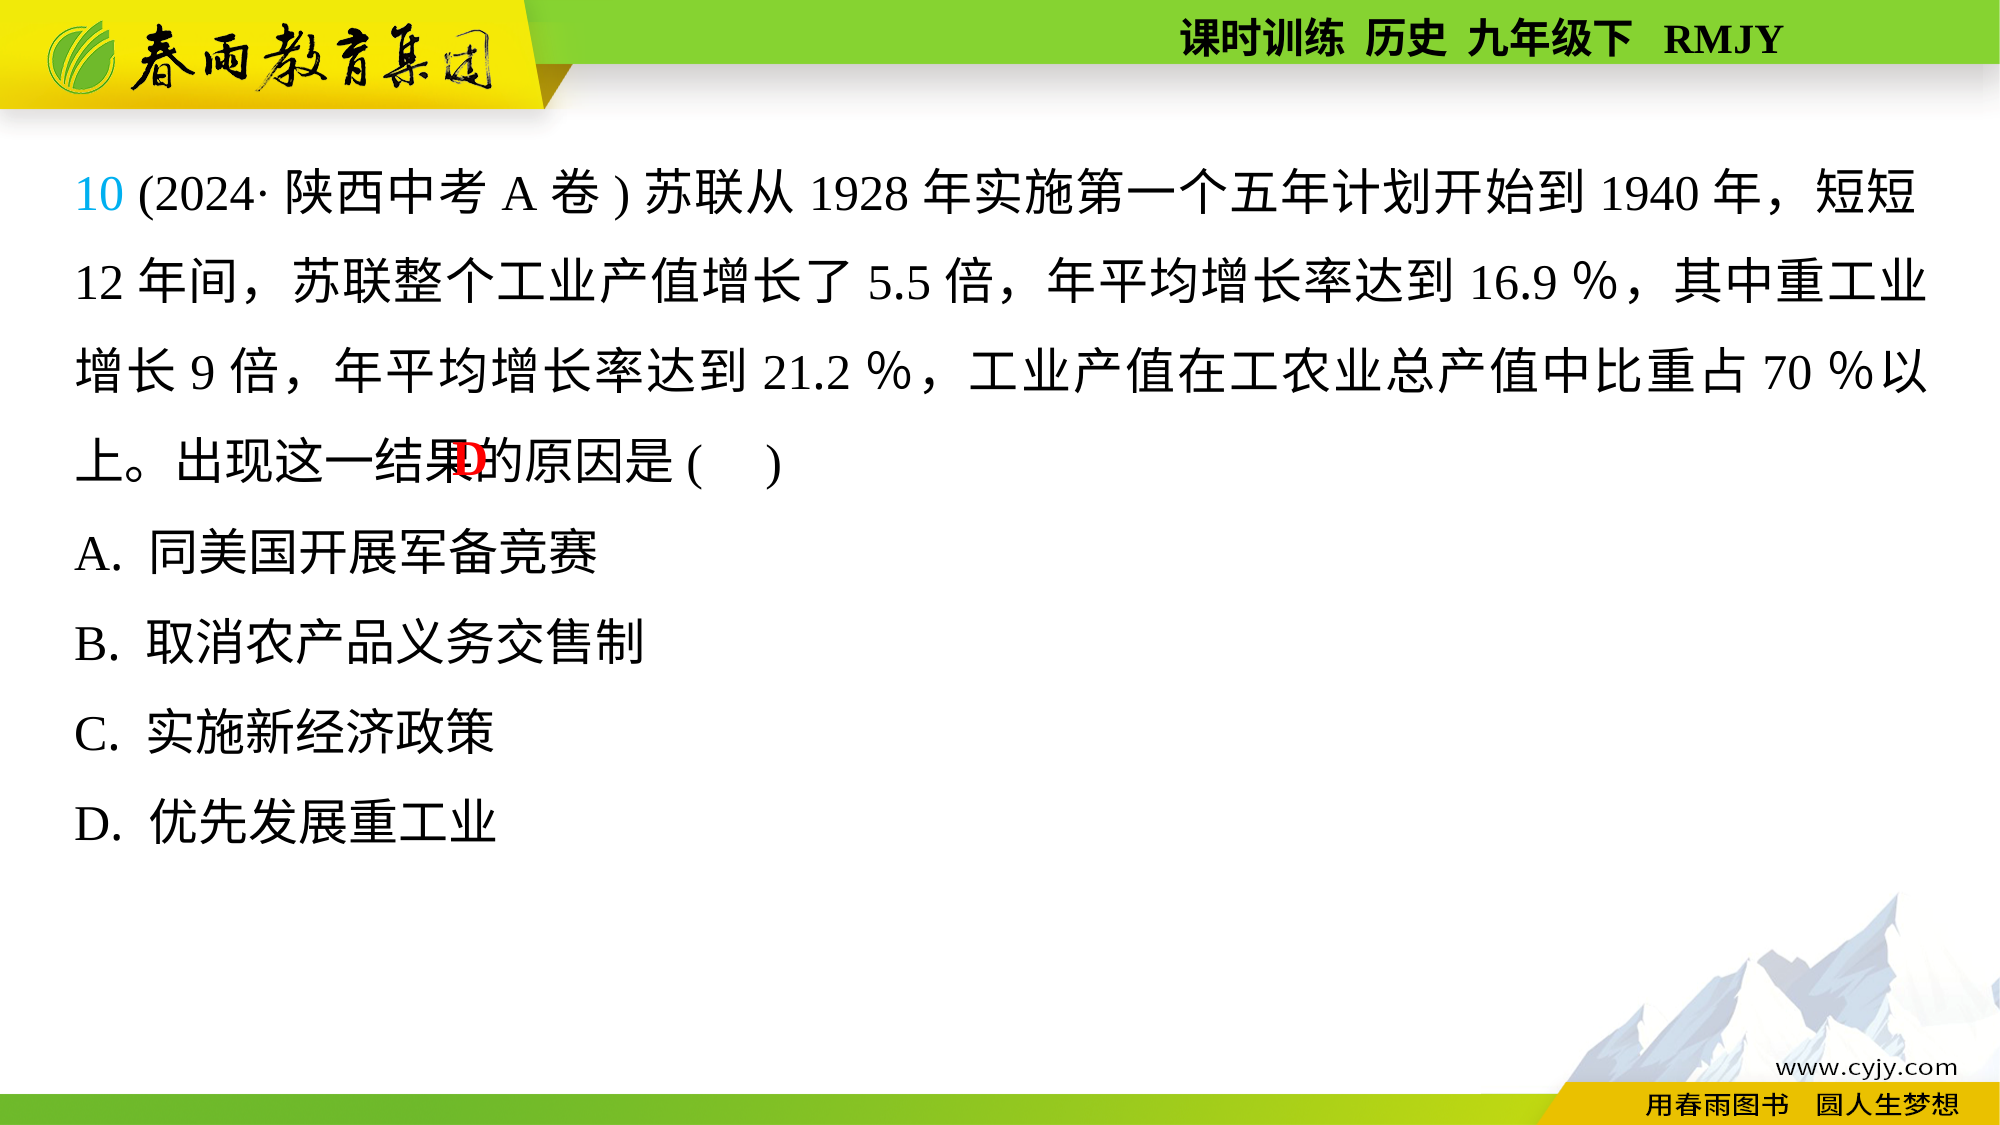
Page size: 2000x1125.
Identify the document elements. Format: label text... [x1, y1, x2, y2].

text_box D [437, 418, 504, 494]
picture [0, 0, 2000, 1125]
list 10 (2024·陕西中考A卷)苏联从1928年实施第一个五年计划开始到1940年，短短12年间，苏联整个工业产值增长了5.5倍，年平均增长率达到16.9％，其中重工业增长9倍，年平均增长率达到21.2％，工业产值在工农业总产值中比重占70％以上。出现这一结果的原因是( ) A. 同美国开展军备竞赛 B. 取消农产品义务交售制 C. 实施新经济政策 D. 优先发展重工业 [59, 122, 1944, 865]
